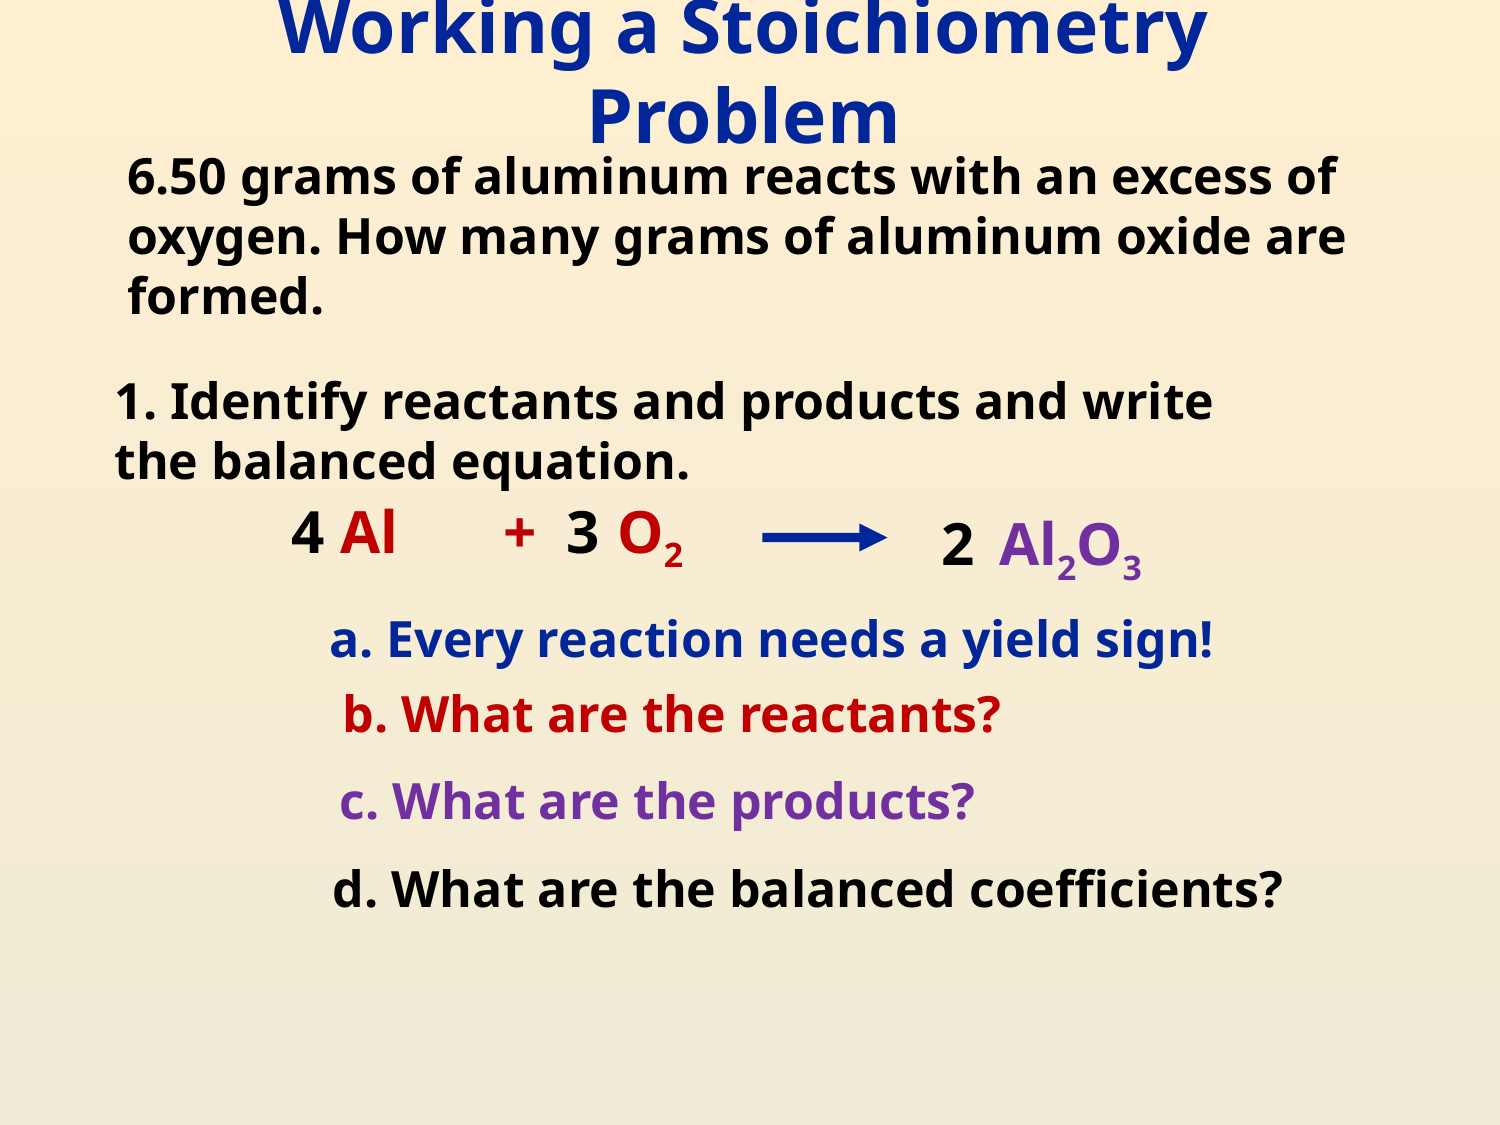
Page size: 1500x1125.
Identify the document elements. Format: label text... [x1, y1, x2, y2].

text_box [762, 531, 888, 544]
text_box Al2O3 [984, 500, 1157, 595]
text_box a. Every reaction needs a yield sign! [314, 599, 1230, 675]
text_box 6.50 grams of aluminum reacts with an excess of oxygen. How many grams of aluminum oxide are formed. [112, 137, 1366, 333]
text_box c. What are the products? [325, 762, 991, 838]
text_box 1. Identify reactants and products and write the balanced equation. [99, 362, 1290, 498]
text_box Al [340, 487, 414, 573]
text_box 3 [551, 487, 615, 573]
text_box + [488, 487, 551, 573]
text_box d. What are the balanced coefficients? [318, 849, 1438, 925]
text_box b. What are the reactants? [327, 675, 1017, 750]
title Working a Stoichiometry Problem [99, 12, 1388, 126]
text_box 4 [276, 487, 340, 573]
text_box 2 [926, 500, 990, 585]
text_box O2 [602, 487, 699, 582]
